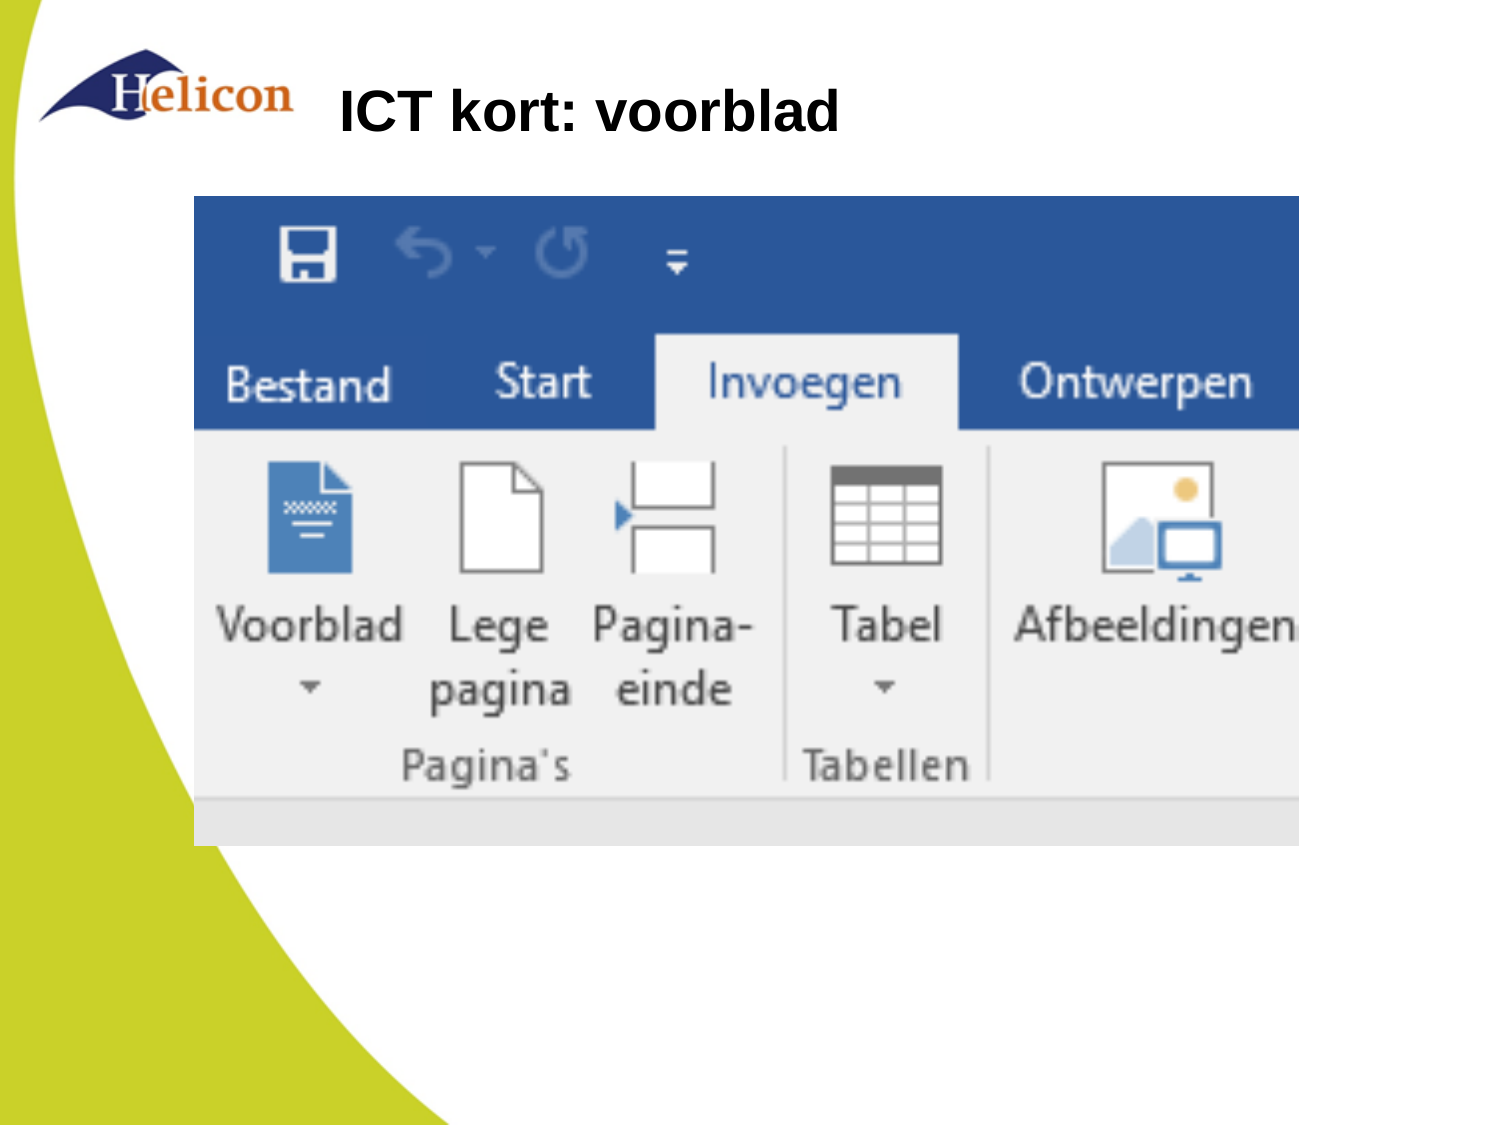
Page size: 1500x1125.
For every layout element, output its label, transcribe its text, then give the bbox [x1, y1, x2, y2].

title ICT kort: voorblad [324, 54, 1415, 161]
picture [0, 0, 1500, 1125]
